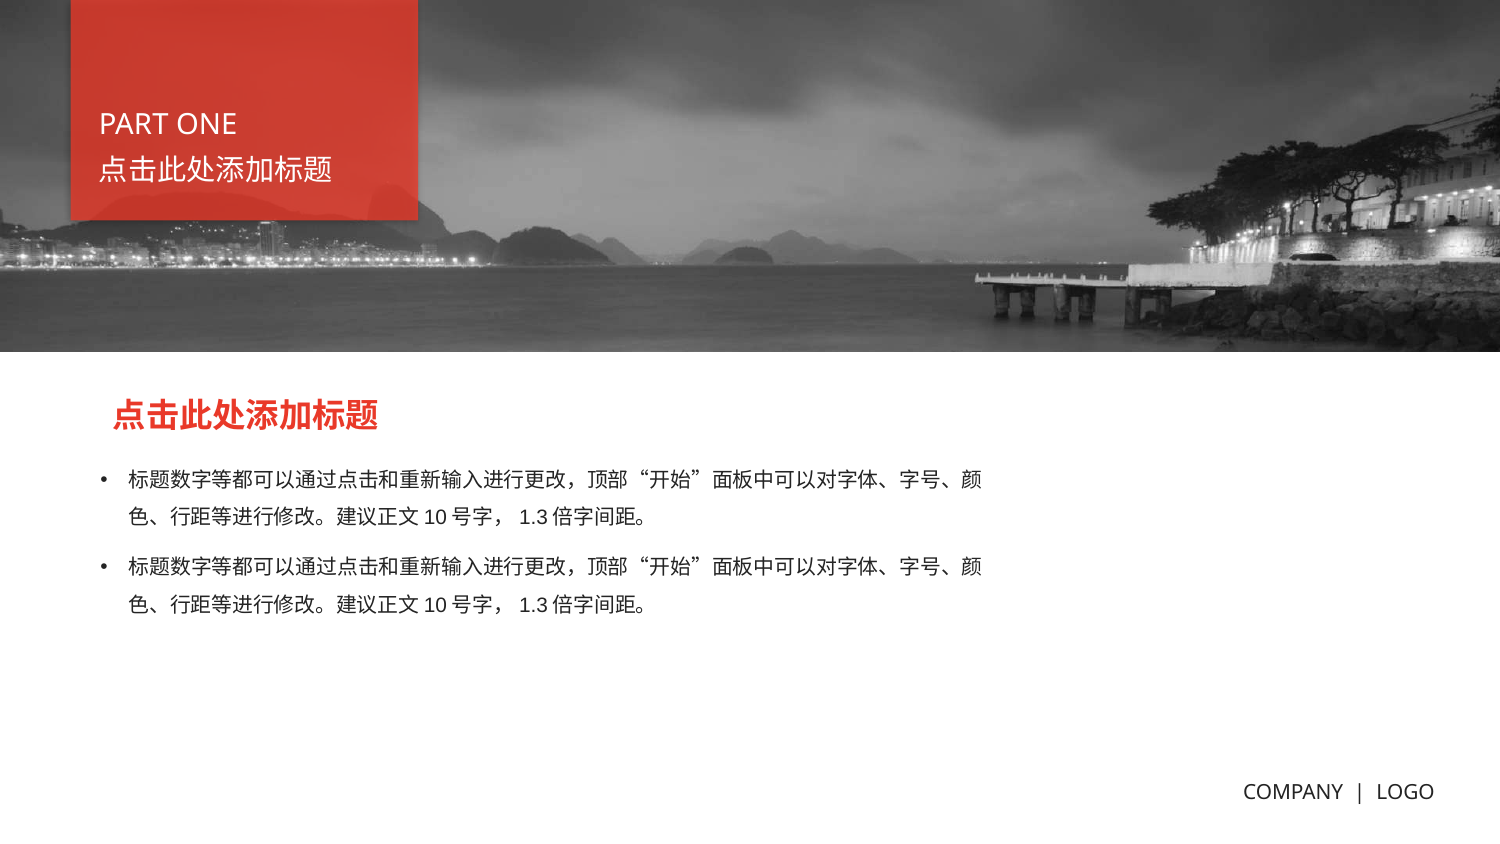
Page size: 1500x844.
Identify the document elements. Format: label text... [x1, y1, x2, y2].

text_box 点击此处添加标题 [98, 386, 402, 441]
picture [0, 0, 1500, 352]
text_box 标题数字等都可以通过点击和重新输入进行更改，顶部“开始”面板中可以对字体、字号、颜色、行距等进行修改。建议正文10号字，1.3倍字间距。 标题数字等都可以通过点击和重新输入进行更改，顶部“开始”面板中可以对字体、字号、颜色、行距等进行修改。建议正文10号字，1.3倍字间距。 [84, 446, 997, 624]
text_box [70, 0, 419, 221]
text_box COMPANY | LOGO [1142, 763, 1450, 811]
